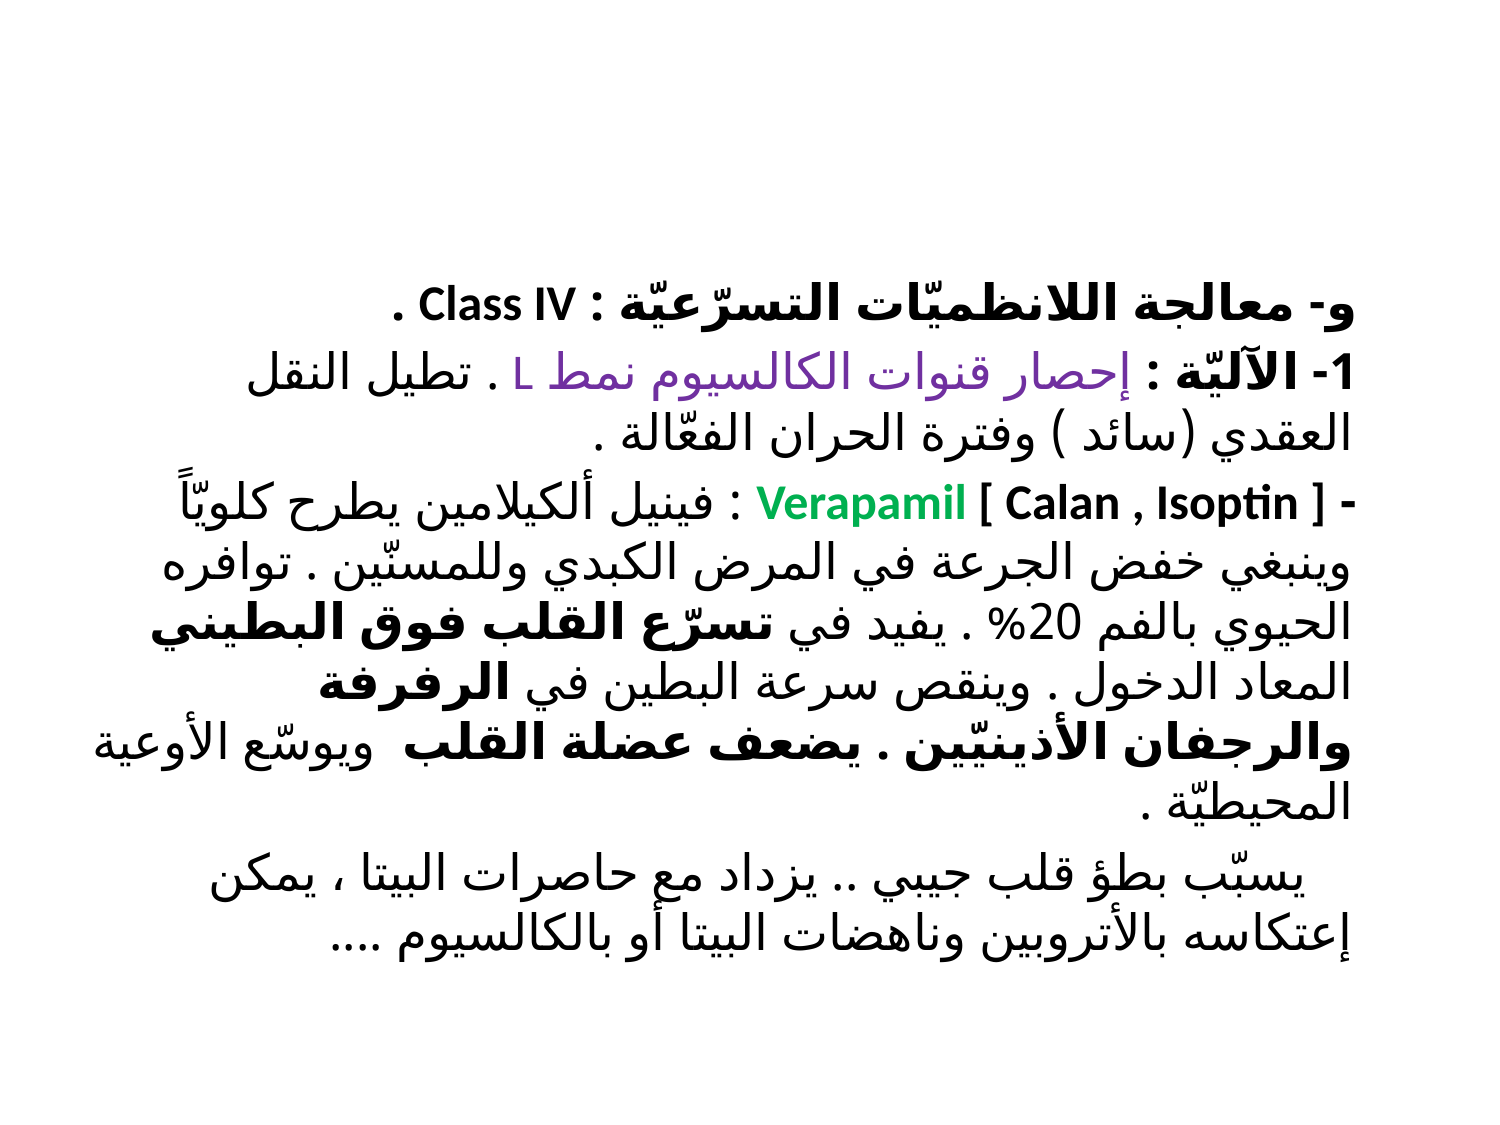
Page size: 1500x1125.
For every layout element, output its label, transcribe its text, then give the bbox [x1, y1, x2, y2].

list و- معالجة اللانظميّات التسرّعيّة : Class IV . 1- الآليّة : إحصار قنوات الكالسيوم نمط L . تطيل النقل العقدي (سائد ) وفترة الحران الفعّالة . - Verapamil [ Calan , Isoptin ] : فينيل ألكيلامين يطرح كلويّاً وينبغي خفض الجرعة في المرض الكبدي وللمسنّين . توافره الحيوي بالفم 20% . يفيد في تسرّع القلب فوق البطيني المعاد الدخول . وينقص سرعة البطين في الرفرفة والرجفان الأذينيّين . يضعف عضلة القلب ويوسّع الأوعية المحيطيّة . يسبّب بطؤ قلب جيبي .. يزداد مع حاصرات البيتا ، يمكن إعتكاسه بالأتروبين وناهضات البيتا أو بالكالسيوم .... [75, 262, 1425, 1005]
